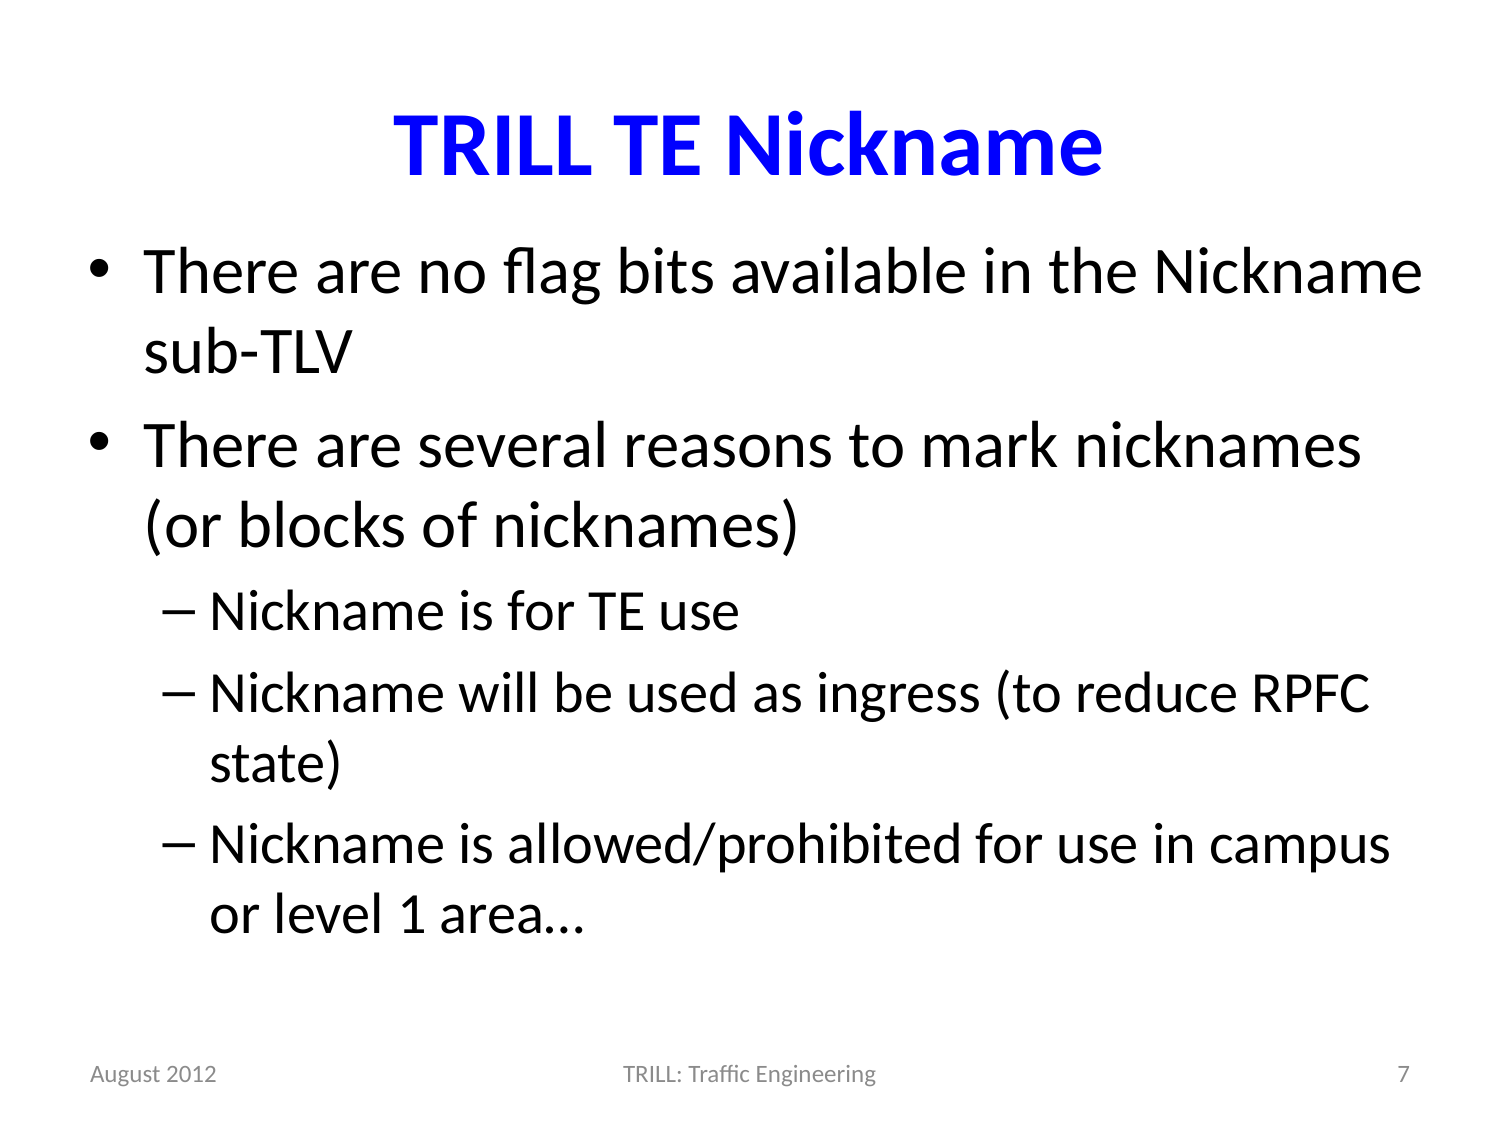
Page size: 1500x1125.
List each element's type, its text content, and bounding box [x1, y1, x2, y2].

title TRILL TE Nickname [75, 45, 1425, 219]
footer TRILL: Traffic Engineering [512, 1042, 988, 1103]
slide_number 7 [1074, 1042, 1425, 1103]
list There are no flag bits available in the Nickname sub-TLV There are several reasons to mark nicknames (or blocks of nicknames) Nickname is for TE use Nickname will be used as ingress (to reduce RPFC state) Nickname is allowed/prohibited for use in campus or level 1 area… [72, 219, 1462, 1043]
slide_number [75, 1042, 425, 1103]
